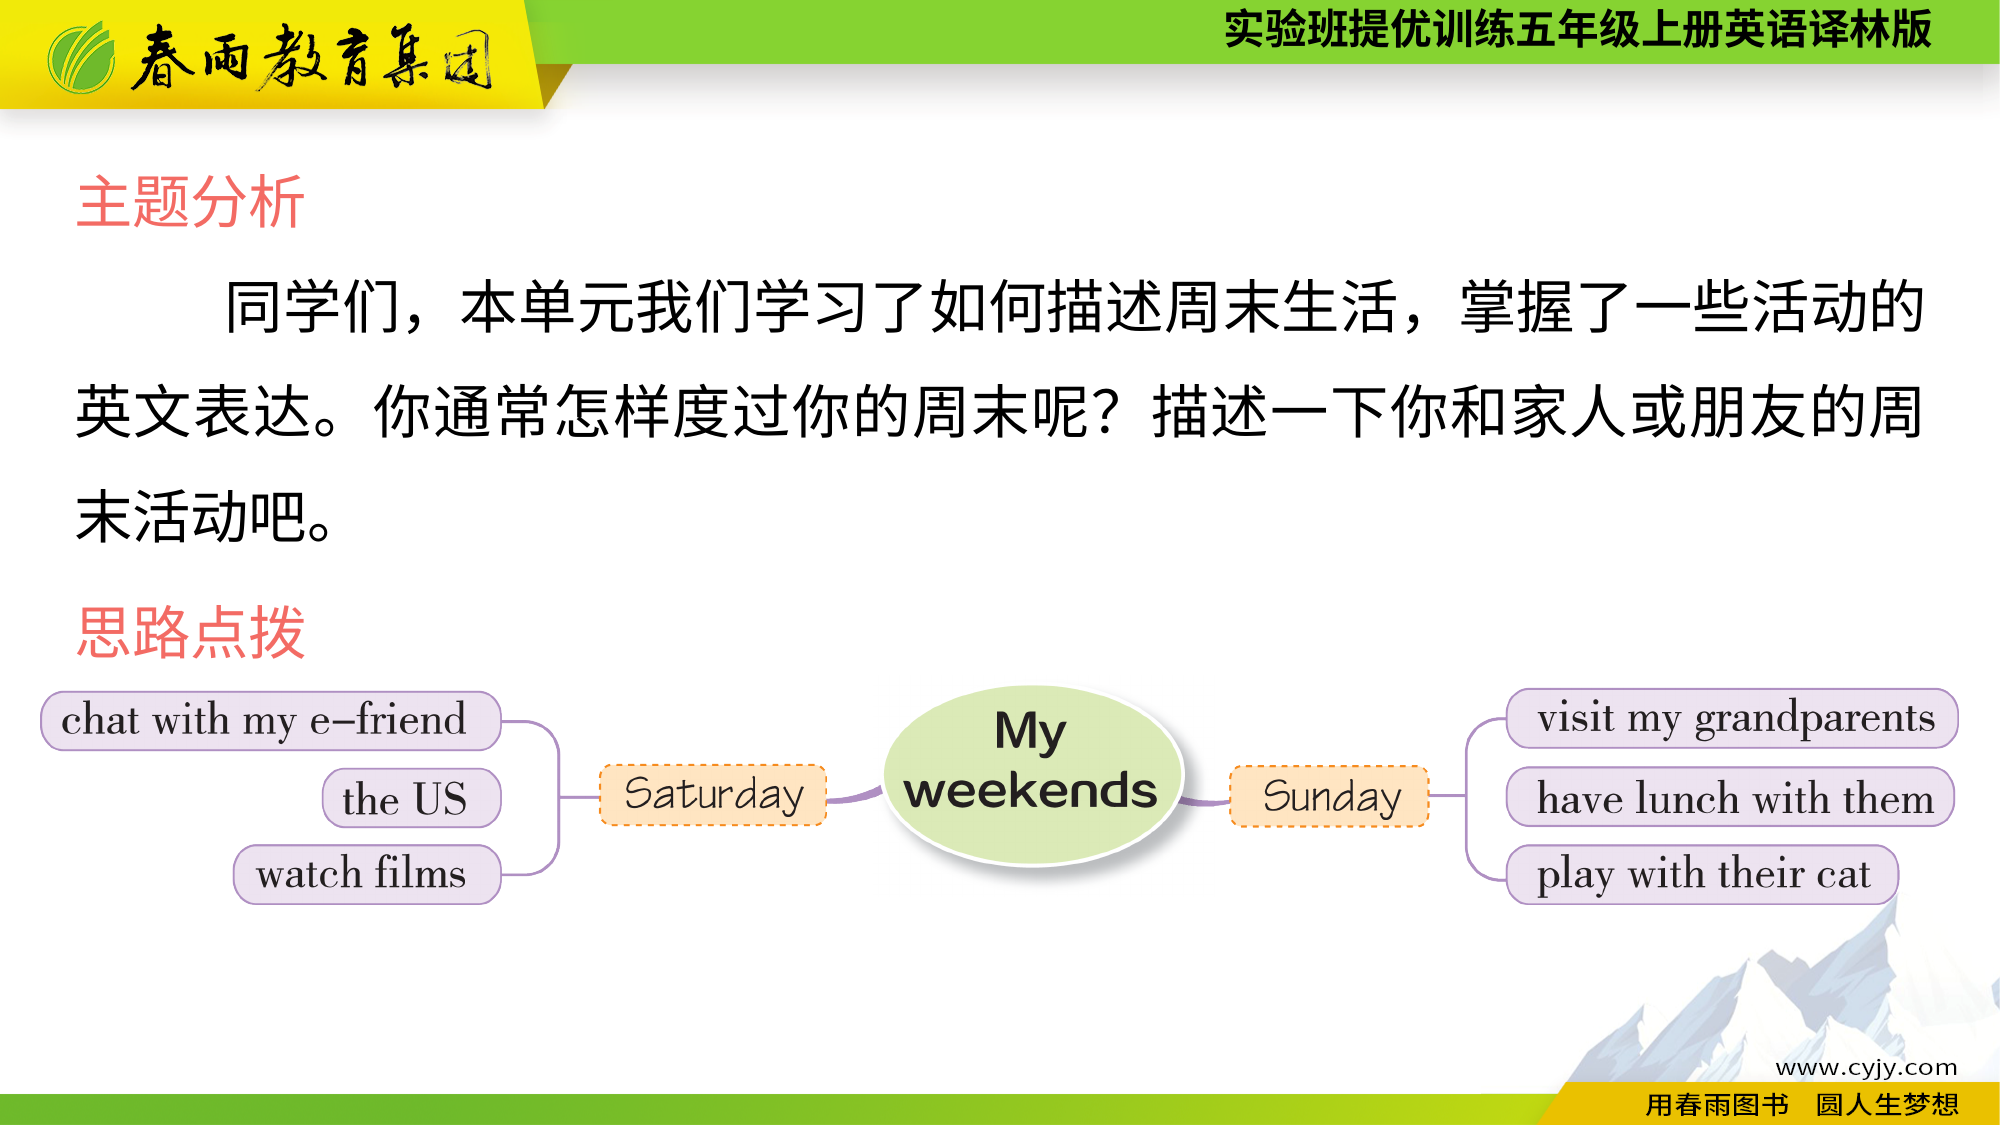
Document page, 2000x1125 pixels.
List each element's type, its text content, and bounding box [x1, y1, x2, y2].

text_box 思路点拨 [59, 553, 1944, 672]
picture [0, 0, 2000, 1125]
list 主题分析 同学们，本单元我们学习了如何描述周末生活，掌握了一些活动的英文表达。你通常怎样度过你的周末呢？描述一下你和家人或朋友的周末活动吧。 [59, 122, 1944, 553]
